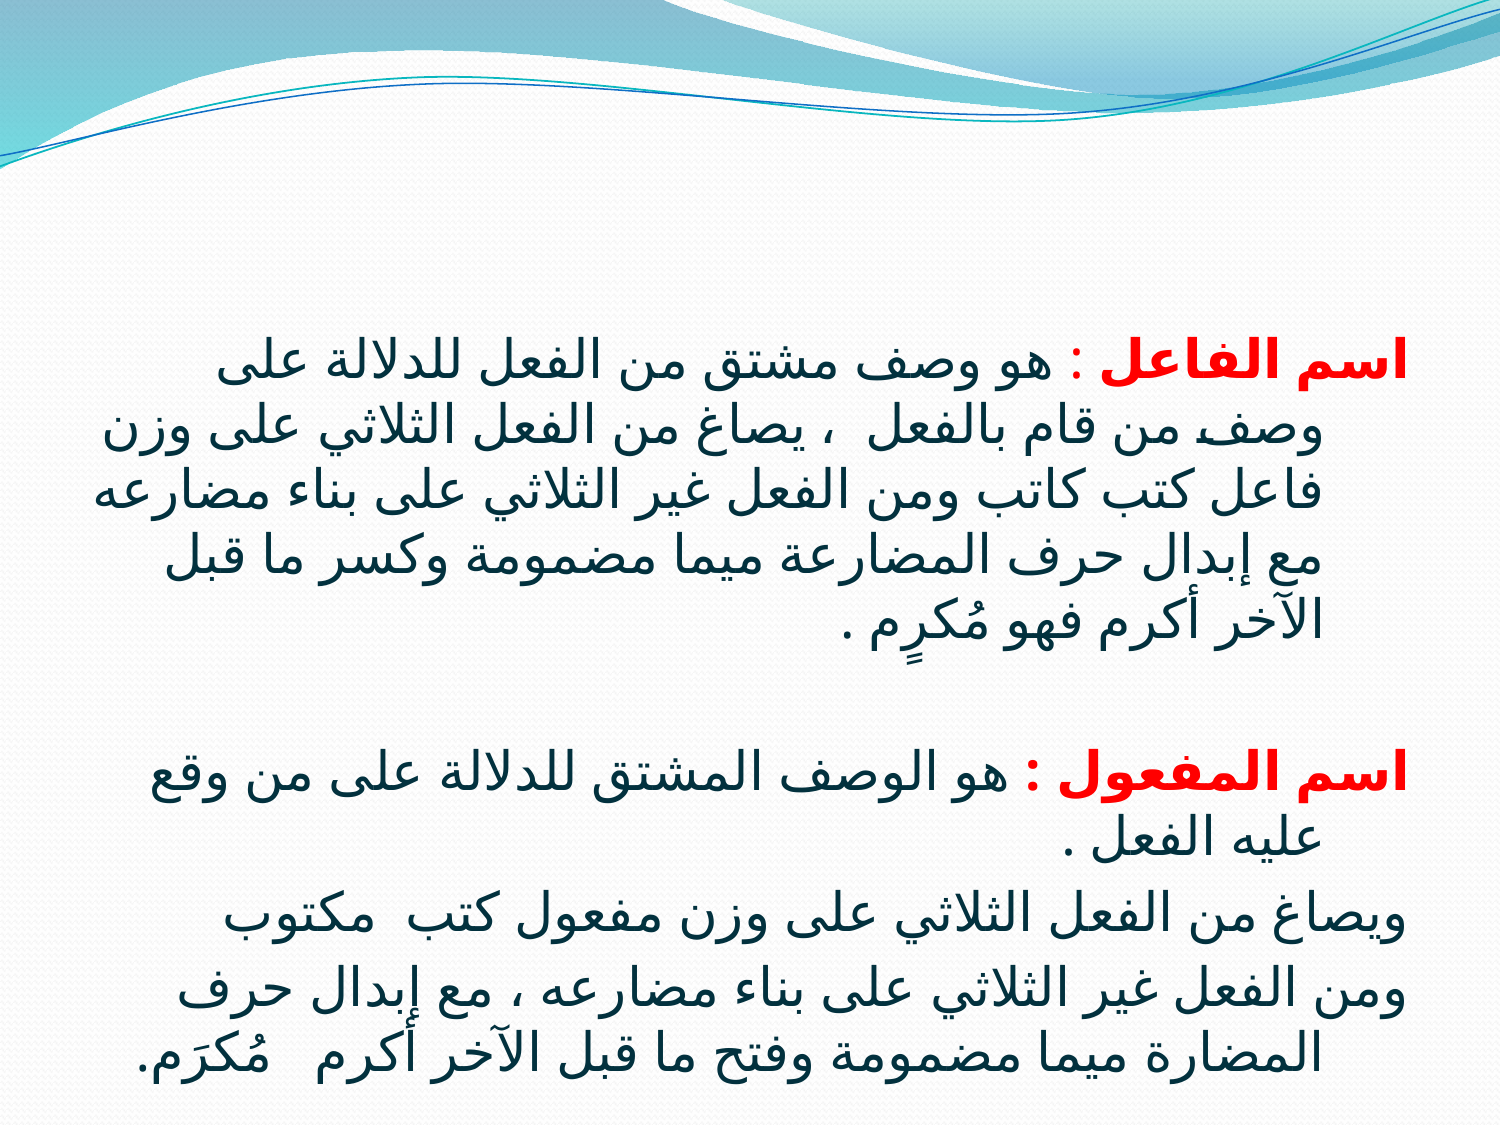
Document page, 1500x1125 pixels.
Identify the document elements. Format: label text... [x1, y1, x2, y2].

list اسم الفاعل : هو وصف مشتق من الفعل للدلالة على وصف من قام بالفعل ، يصاغ من الفعل الثلاثي على وزن فاعل كتب كاتب ومن الفعل غير الثلاثي على بناء مضارعه مع إبدال حرف المضارعة ميما مضمومة وكسر ما قبل الآخر أكرم فهو مُكرٍم . اسم المفعول : هو الوصف المشتق للدلالة على من وقع عليه الفعل . ويصاغ من الفعل الثلاثي على وزن مفعول كتب مكتوب ومن الفعل غير الثلاثي على بناء مضارعه ، مع إبدال حرف المضارة ميما مضمومة وفتح ما قبل الآخر أكرم مُكرَم. [75, 317, 1425, 1038]
